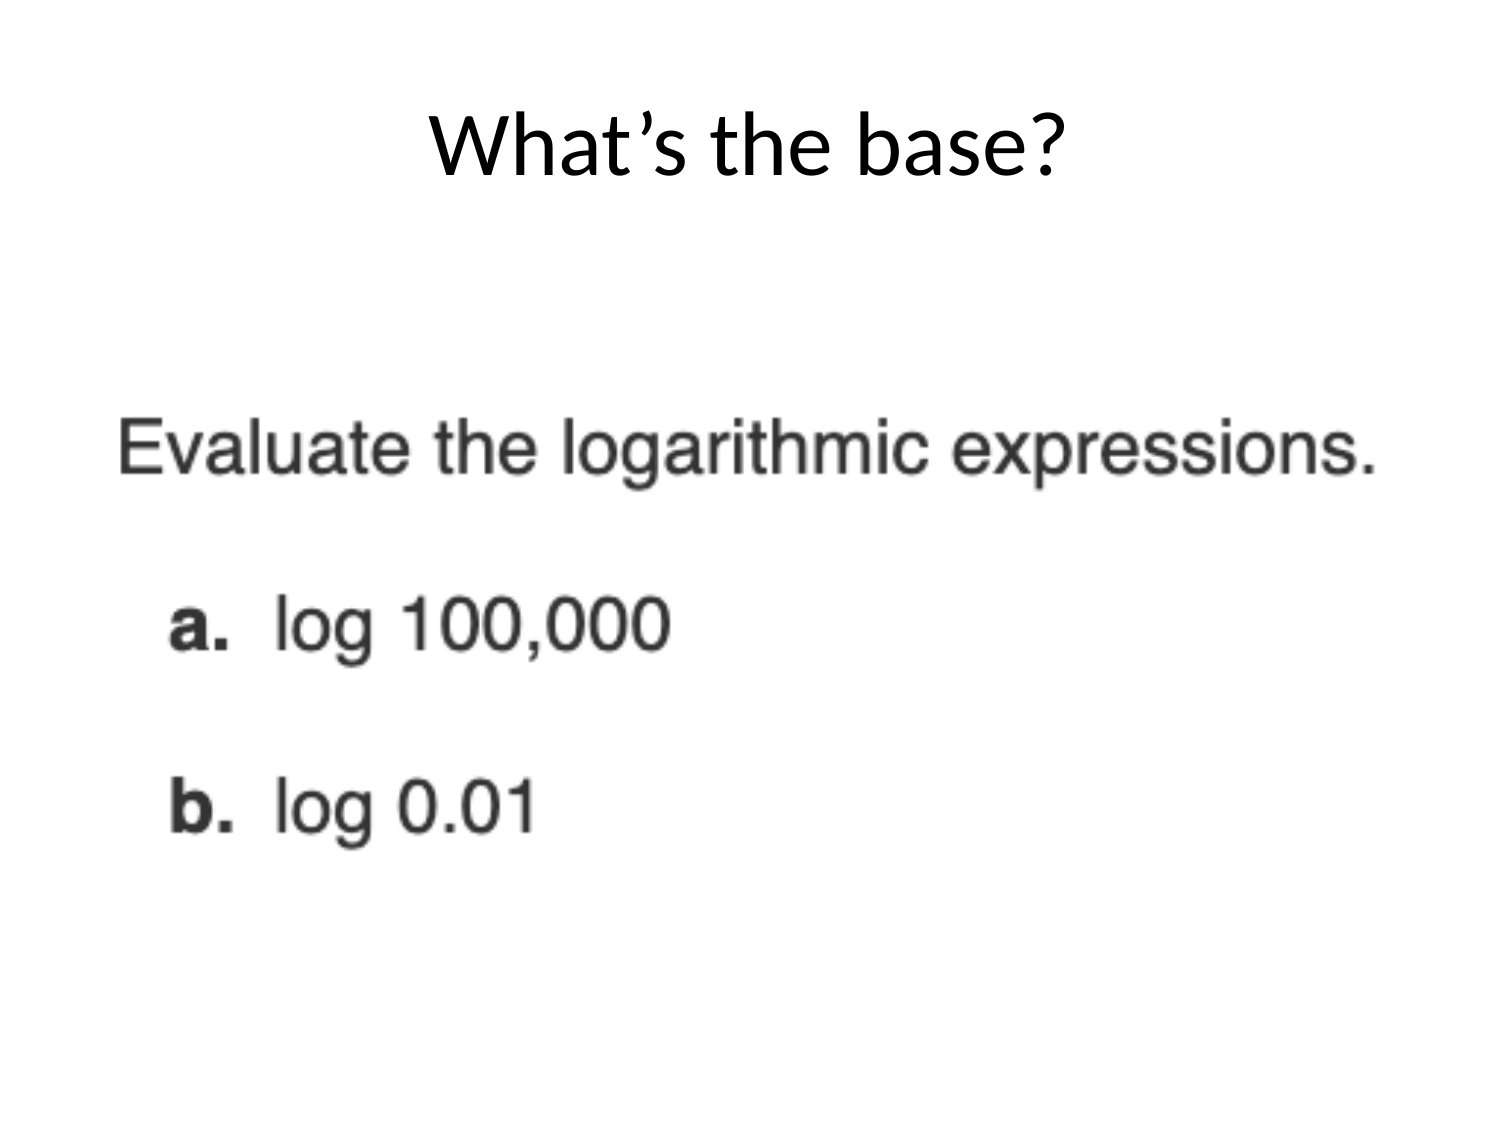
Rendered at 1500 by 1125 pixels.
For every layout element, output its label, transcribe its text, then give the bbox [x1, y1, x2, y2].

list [74, 262, 1426, 1006]
title What’s the base? [75, 45, 1425, 233]
